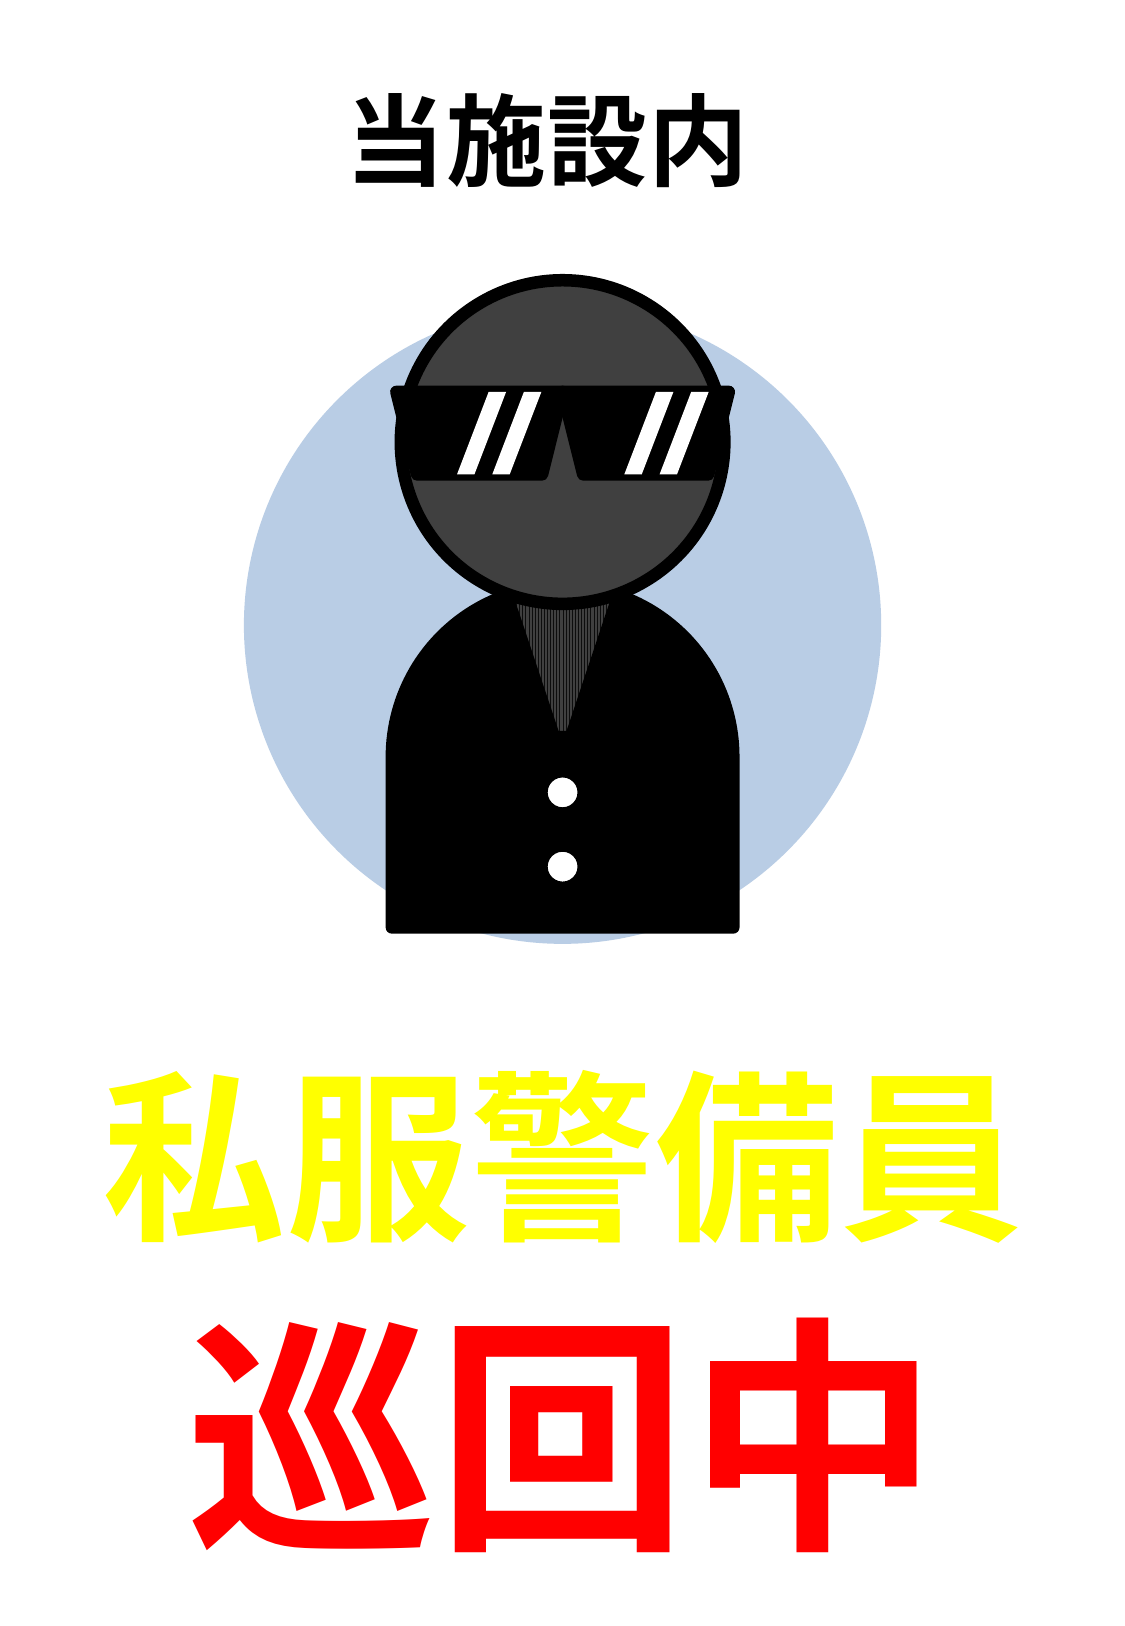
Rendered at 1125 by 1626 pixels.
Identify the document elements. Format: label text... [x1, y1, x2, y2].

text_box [243, 279, 882, 945]
text_box 当施設内 [6, 71, 1088, 207]
text_box 巡回中 [1, 1272, 1125, 1588]
text_box 私服警備員 [1, 1036, 1125, 1271]
